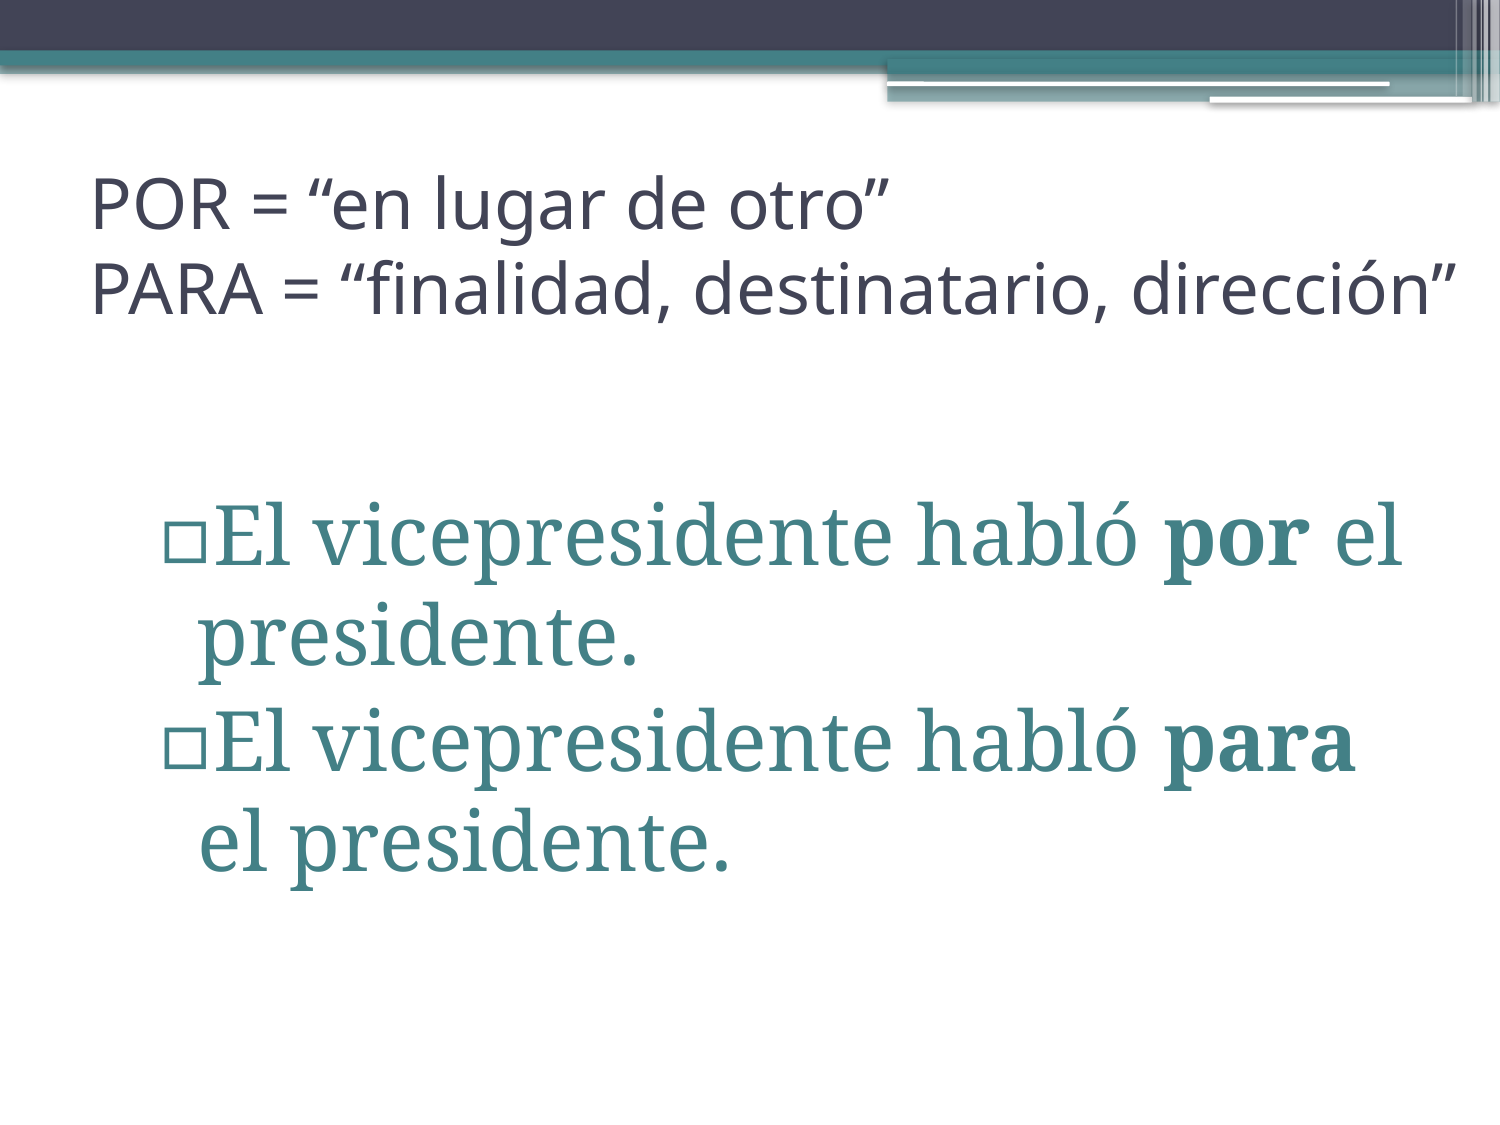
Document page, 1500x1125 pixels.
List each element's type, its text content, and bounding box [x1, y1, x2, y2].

list El vicepresidente habló por el presidente. El vicepresidente habló para el presidente. [75, 368, 1425, 1079]
title POR = “en lugar de otro” PARA = “finalidad, destinatario, dirección” [75, 137, 1500, 350]
